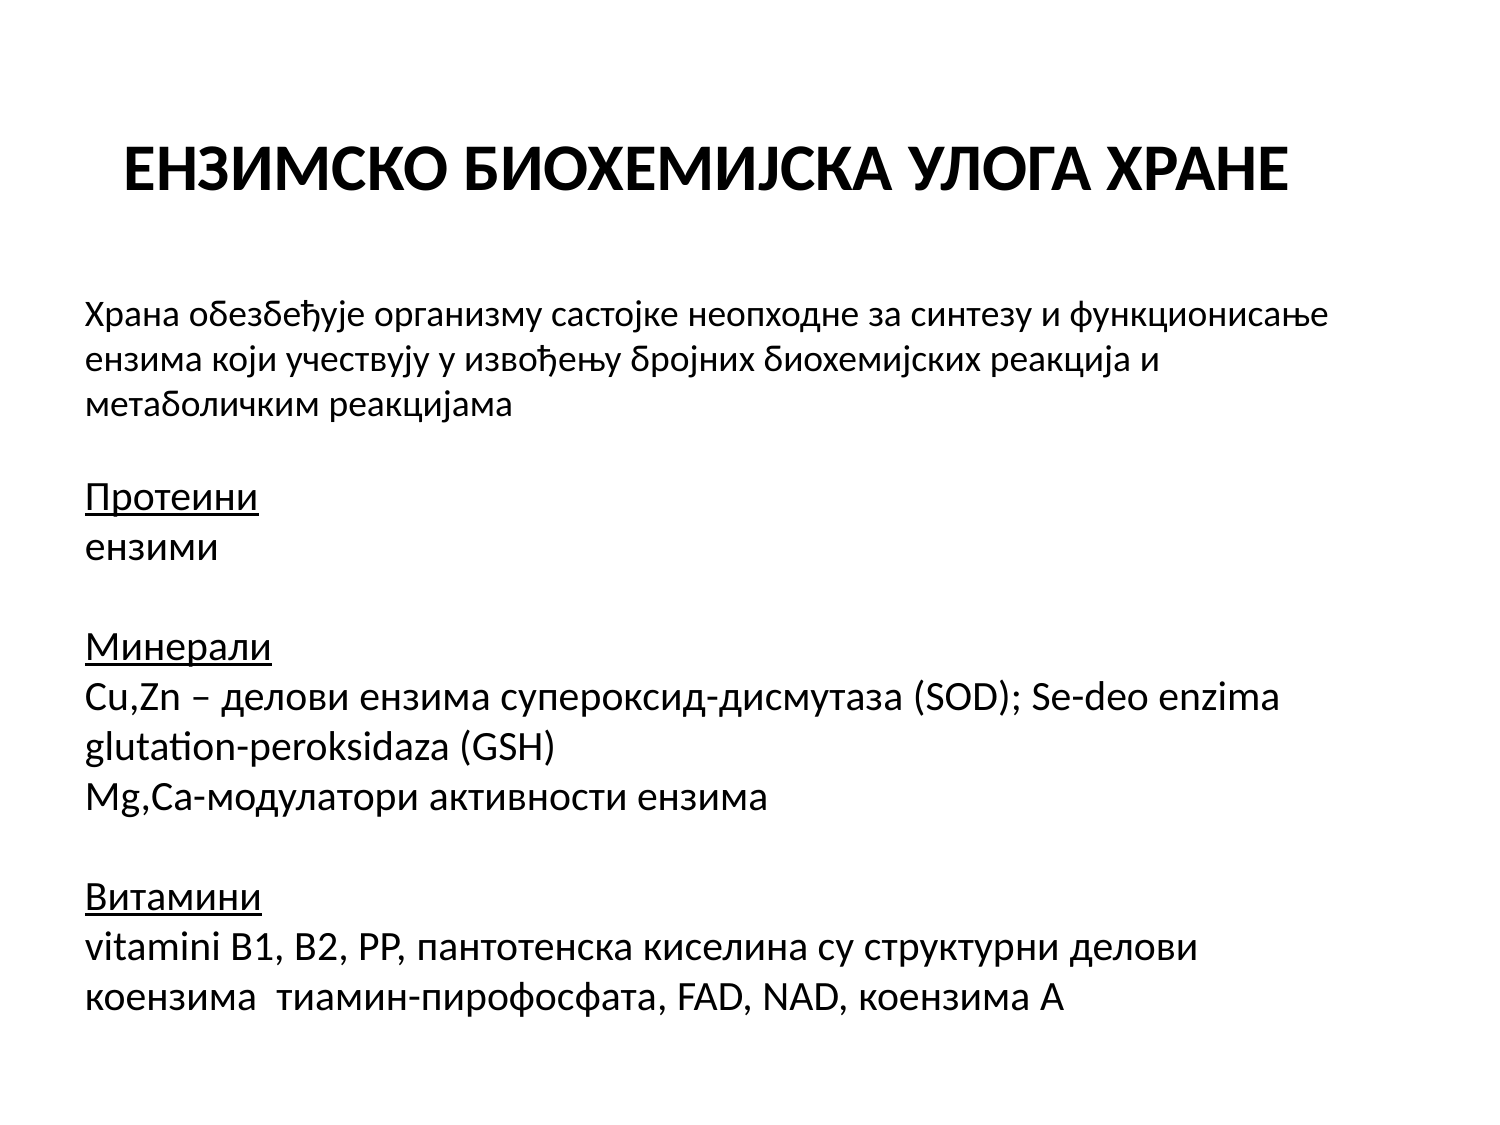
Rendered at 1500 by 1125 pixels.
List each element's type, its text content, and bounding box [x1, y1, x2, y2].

text_box ЕНЗИМСКО БИОХЕМИЈСКА УЛОГА ХРАНЕ [108, 116, 1459, 212]
text_box Храна обезбеђује организму састојке неопходне за синтезу и функционисање ензима који учествују у извођењу бројних биохемијских реакција и метаболичким реакцијама Протеини ензими Минерали Cu,Zn – делови ензима супероксид-дисмутаза (SOD); Se-deo enzima glutation-peroksidaza (GSH) Mg,Ca-модулатори активности ензима Витамини vitamini B1, B2, PP, пантотенска киселина су структурни делови коензима тиамин-пирофосфата, FAD, NAD, коензима A [70, 281, 1394, 1027]
